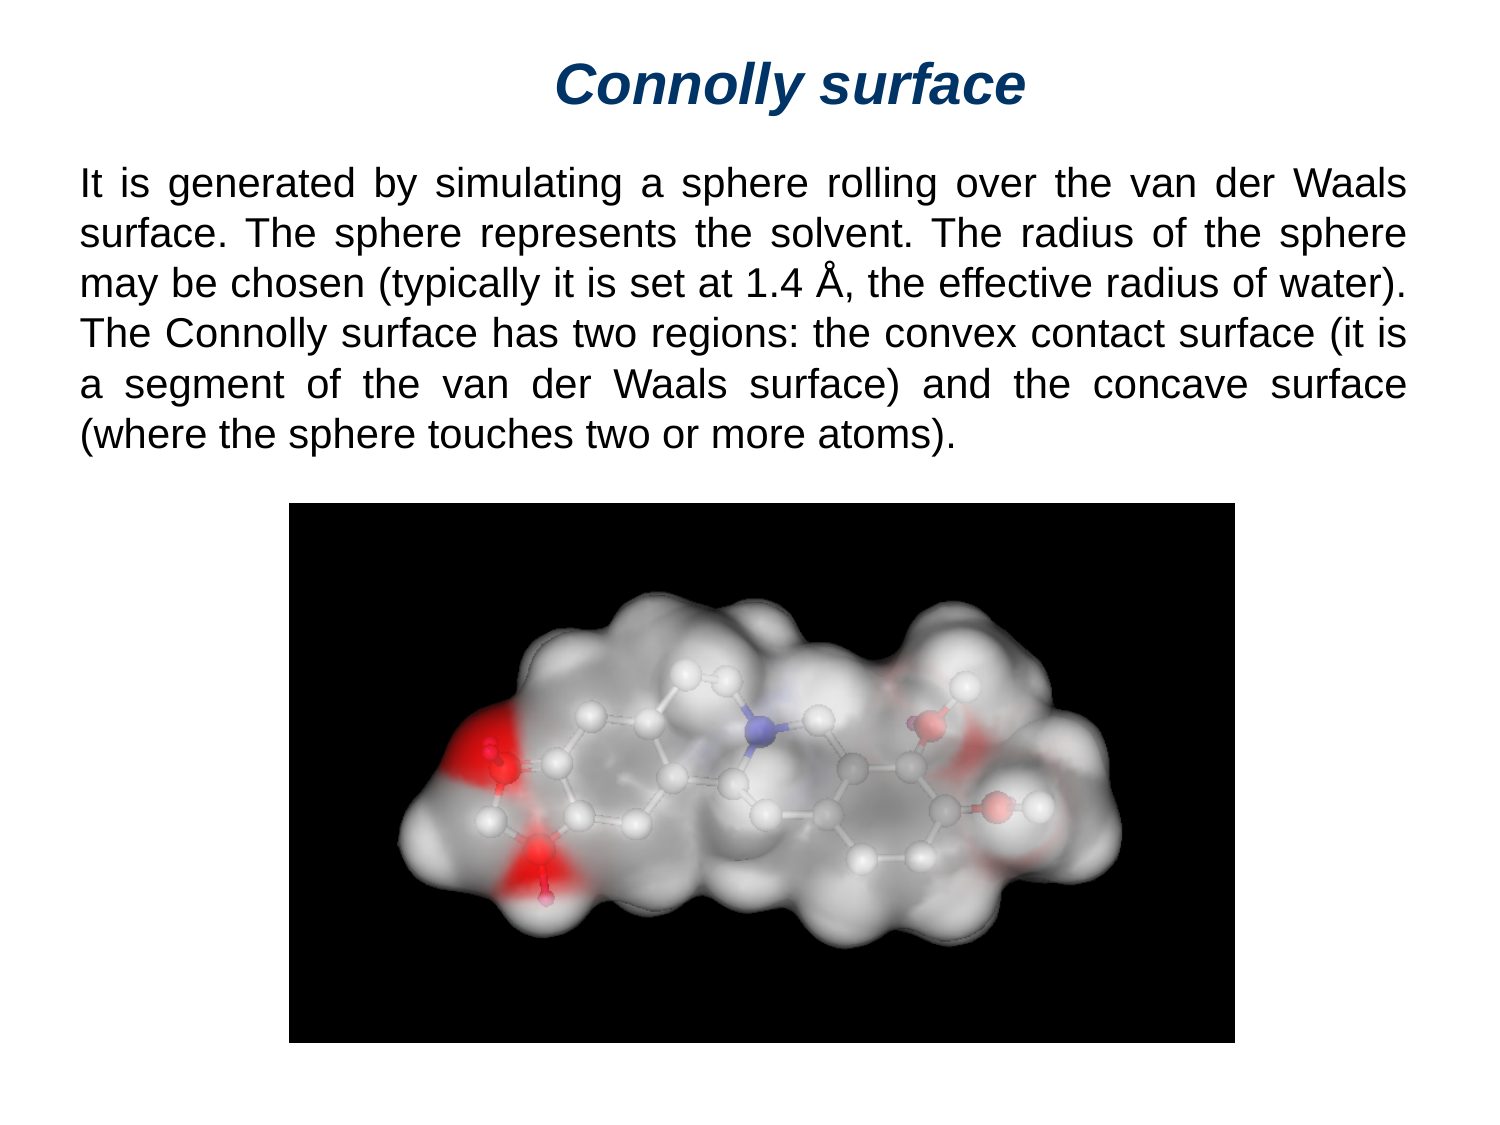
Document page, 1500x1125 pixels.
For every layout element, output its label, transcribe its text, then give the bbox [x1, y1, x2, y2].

picture [289, 503, 1235, 1043]
text_box Connolly surface [117, 47, 1465, 126]
text_box It is generated by simulating a sphere rolling over the van der Waals surface. The sphere represents the solvent. The radius of the sphere may be chosen (typically it is set at 1.4 Å, the effective radius of water). The Connolly surface has two regions: the convex contact surface (it is a segment of the van der Waals surface) and the concave surface (where the sphere touches two or more atoms). [64, 148, 1424, 464]
